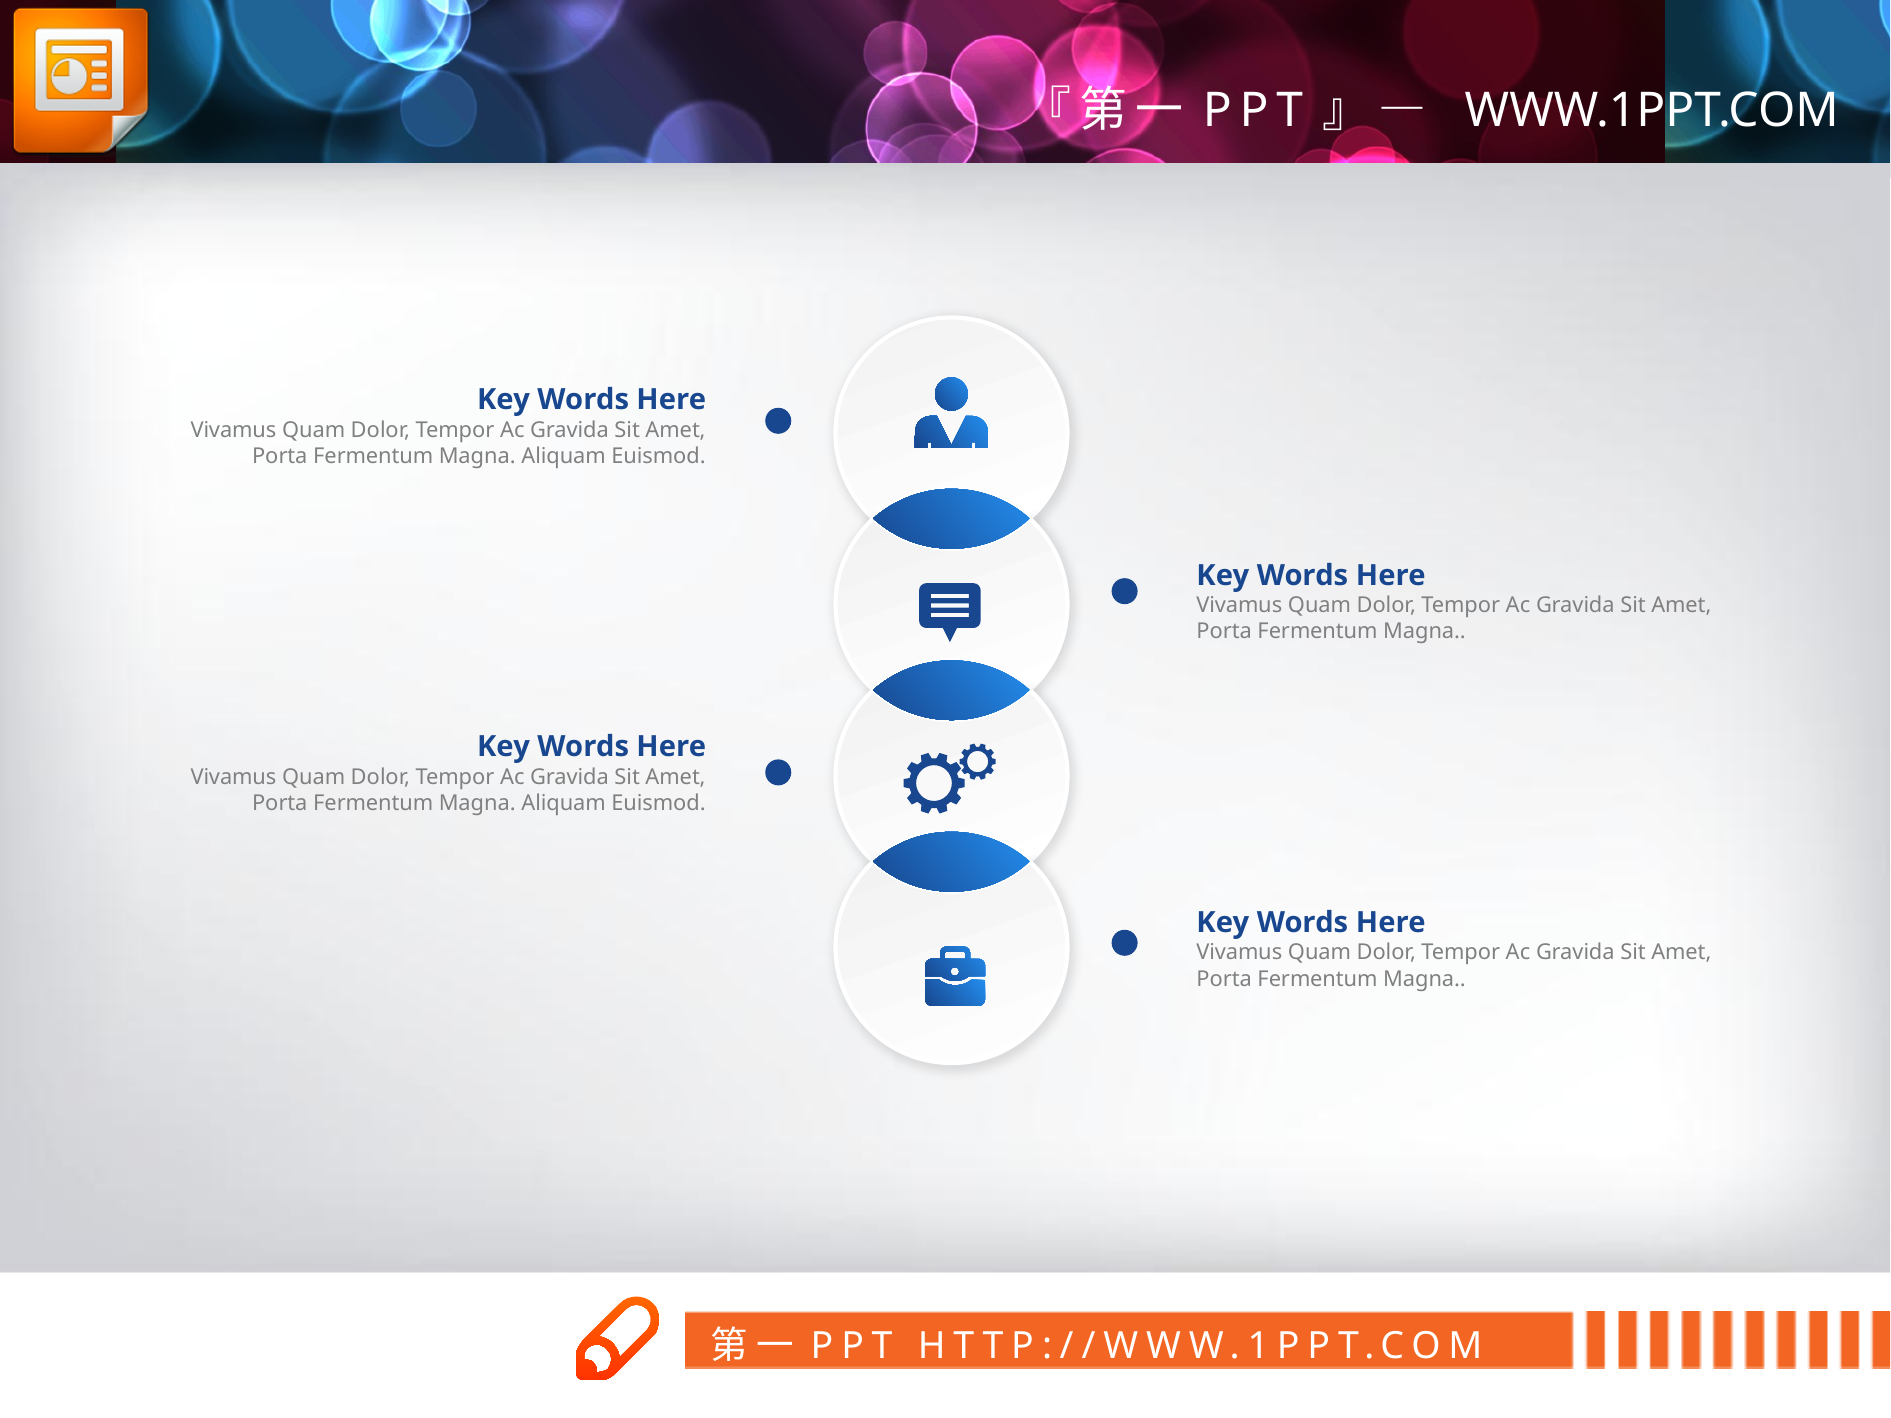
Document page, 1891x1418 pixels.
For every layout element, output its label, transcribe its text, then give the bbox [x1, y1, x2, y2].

text_box Key Words Here Vivamus Quam Dolor, Tempor Ac Gravida Sit Amet, Porta Fermentum Magna.. [1181, 860, 1732, 998]
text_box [918, 582, 981, 643]
text_box [835, 317, 1068, 517]
picture [0, 0, 1891, 1275]
text_box [873, 831, 1030, 892]
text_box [925, 946, 986, 1006]
text_box [1111, 578, 1138, 605]
text_box [835, 690, 1068, 860]
picture [685, 1311, 1891, 1369]
text_box Key Words Here Vivamus Quam Dolor, Tempor Ac Gravida Sit Amet, Porta Fermentum Magna. Aliquam Euismod. [153, 338, 722, 476]
text_box [835, 861, 1068, 1064]
text_box [873, 660, 1030, 721]
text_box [903, 743, 996, 814]
text_box Key Words Here Vivamus Quam Dolor, Tempor Ac Gravida Sit Amet, Porta Fermentum Magna.. [1181, 513, 1732, 651]
text_box [1111, 929, 1138, 956]
text_box [765, 407, 792, 434]
text_box Key Words Here Vivamus Quam Dolor, Tempor Ac Gravida Sit Amet, Porta Fermentum Magna. Aliquam Euismod. [153, 685, 722, 823]
text_box [873, 488, 1030, 549]
text_box [835, 518, 1068, 689]
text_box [914, 377, 989, 448]
text_box [765, 759, 792, 786]
